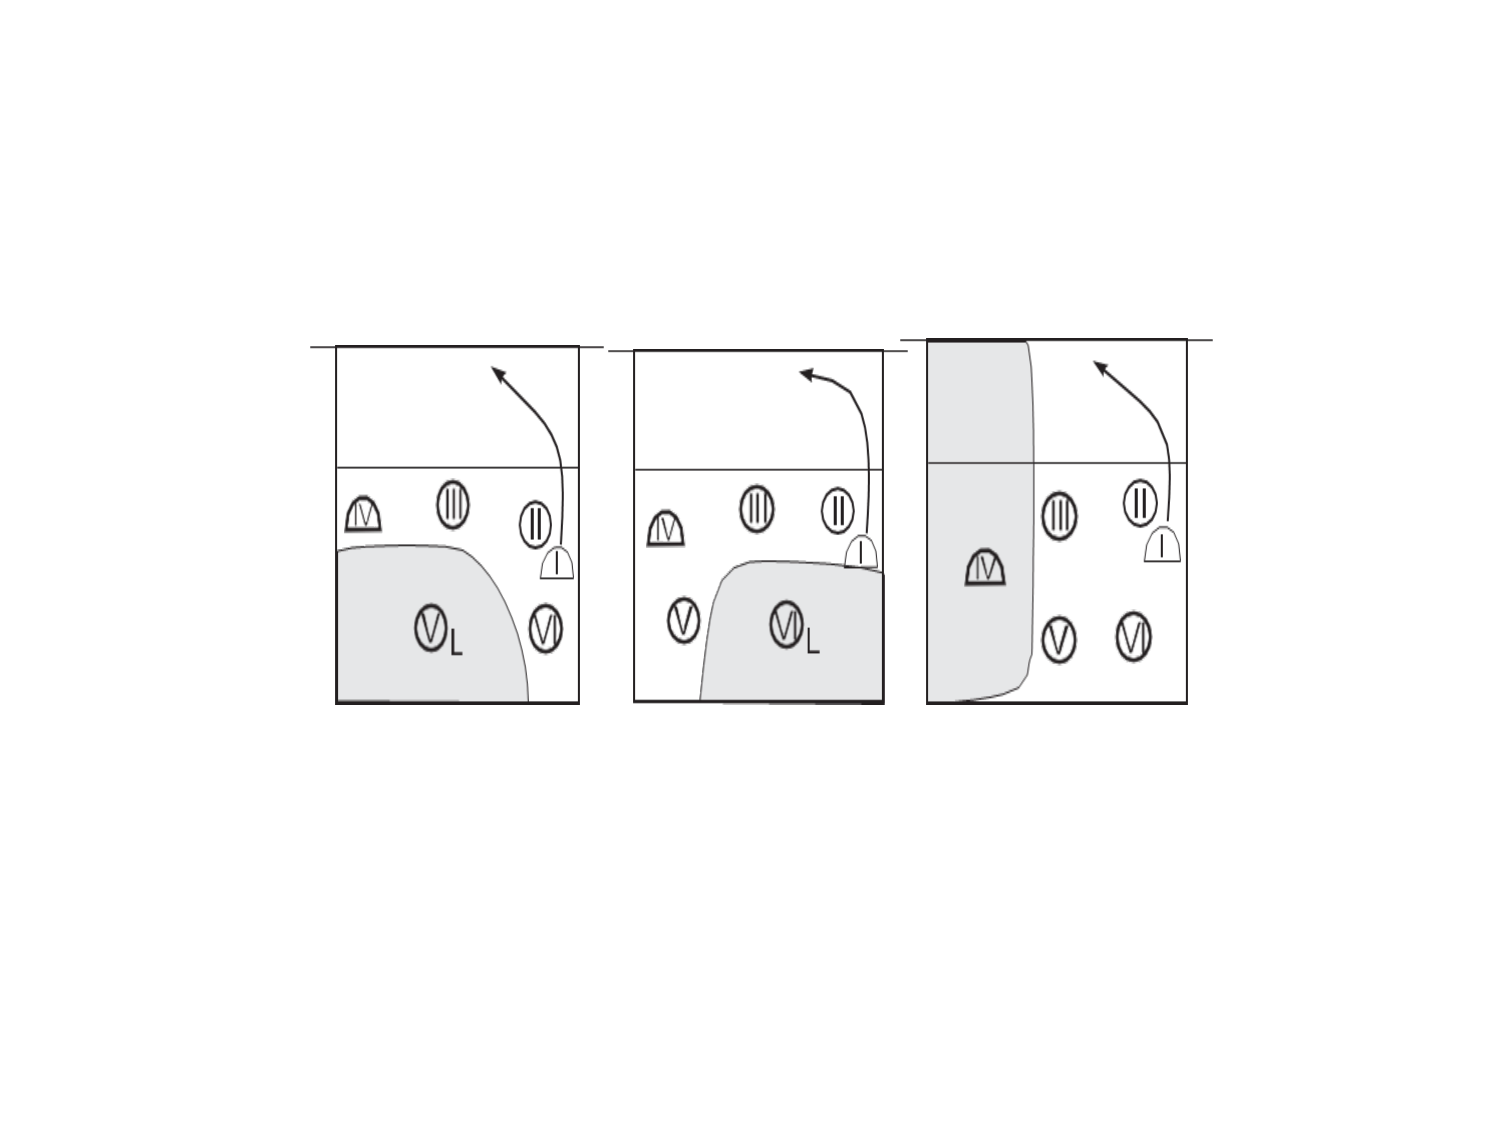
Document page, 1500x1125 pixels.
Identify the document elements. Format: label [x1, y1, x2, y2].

list [608, 349, 895, 705]
picture [310, 344, 605, 705]
picture [900, 338, 1214, 705]
